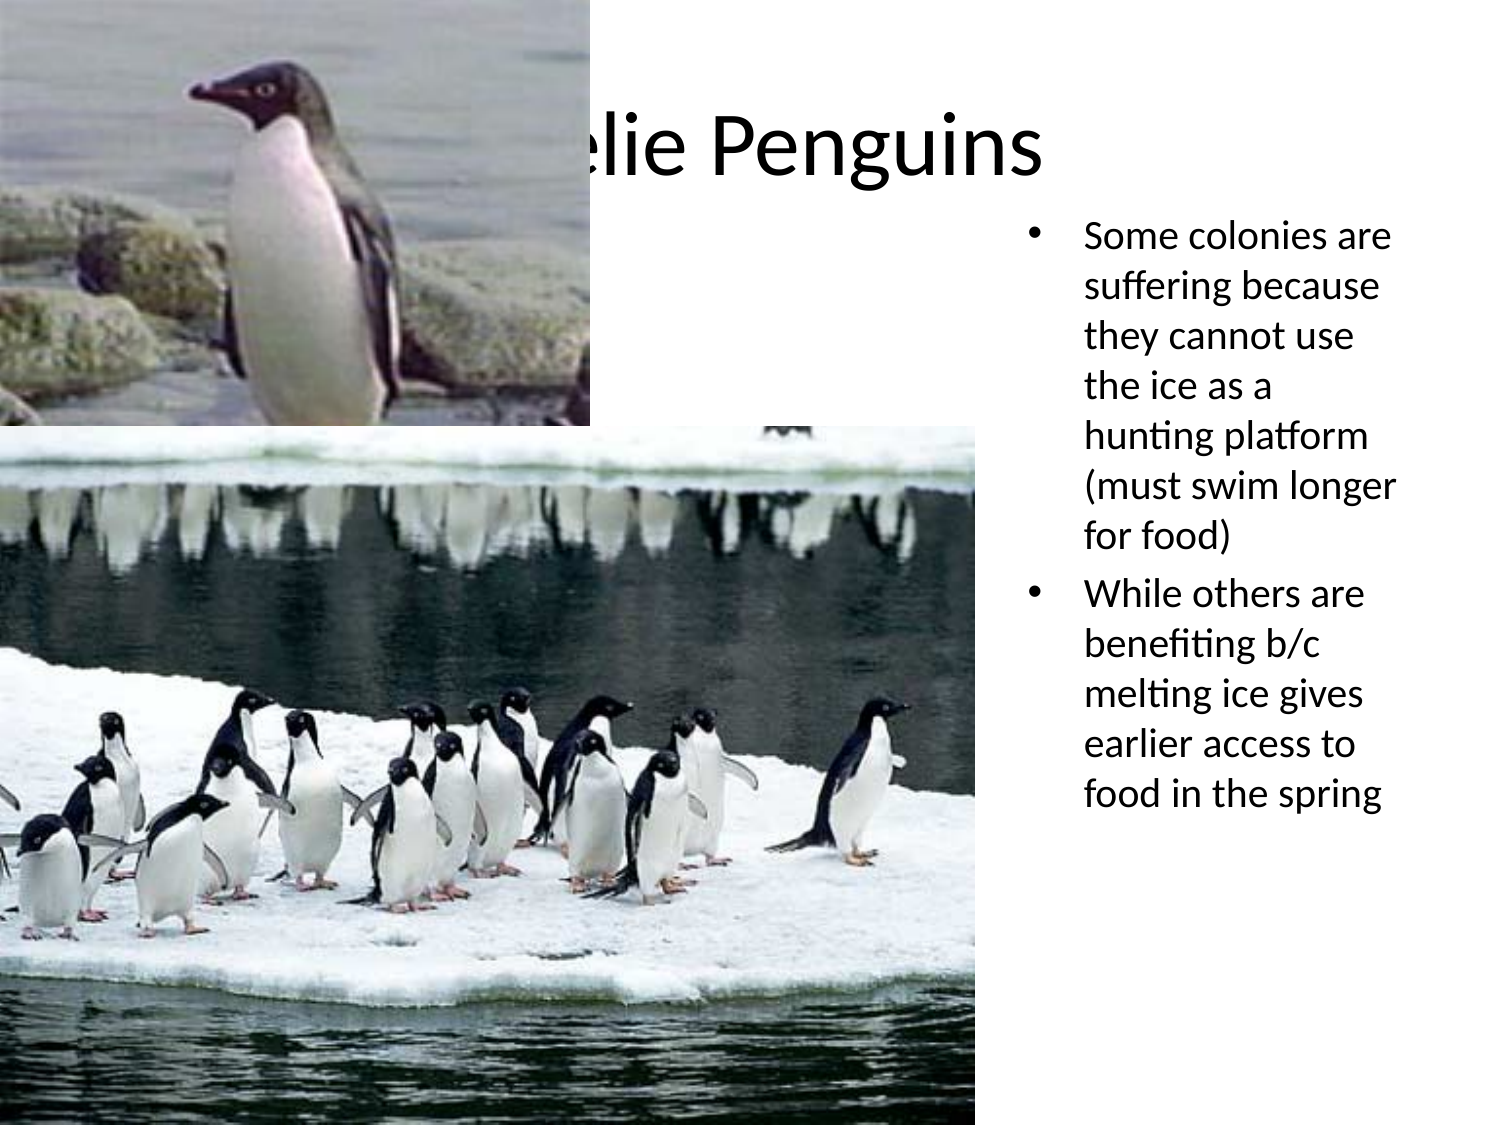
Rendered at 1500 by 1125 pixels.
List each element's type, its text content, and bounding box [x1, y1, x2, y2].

title Adelie Penguins [594, 45, 1425, 233]
picture [0, 0, 976, 1125]
list Some colonies are suffering because they cannot use the ice as a hunting platform (must swim longer for food) While others are benefiting b/c melting ice gives earlier access to food in the spring [1012, 200, 1425, 1006]
